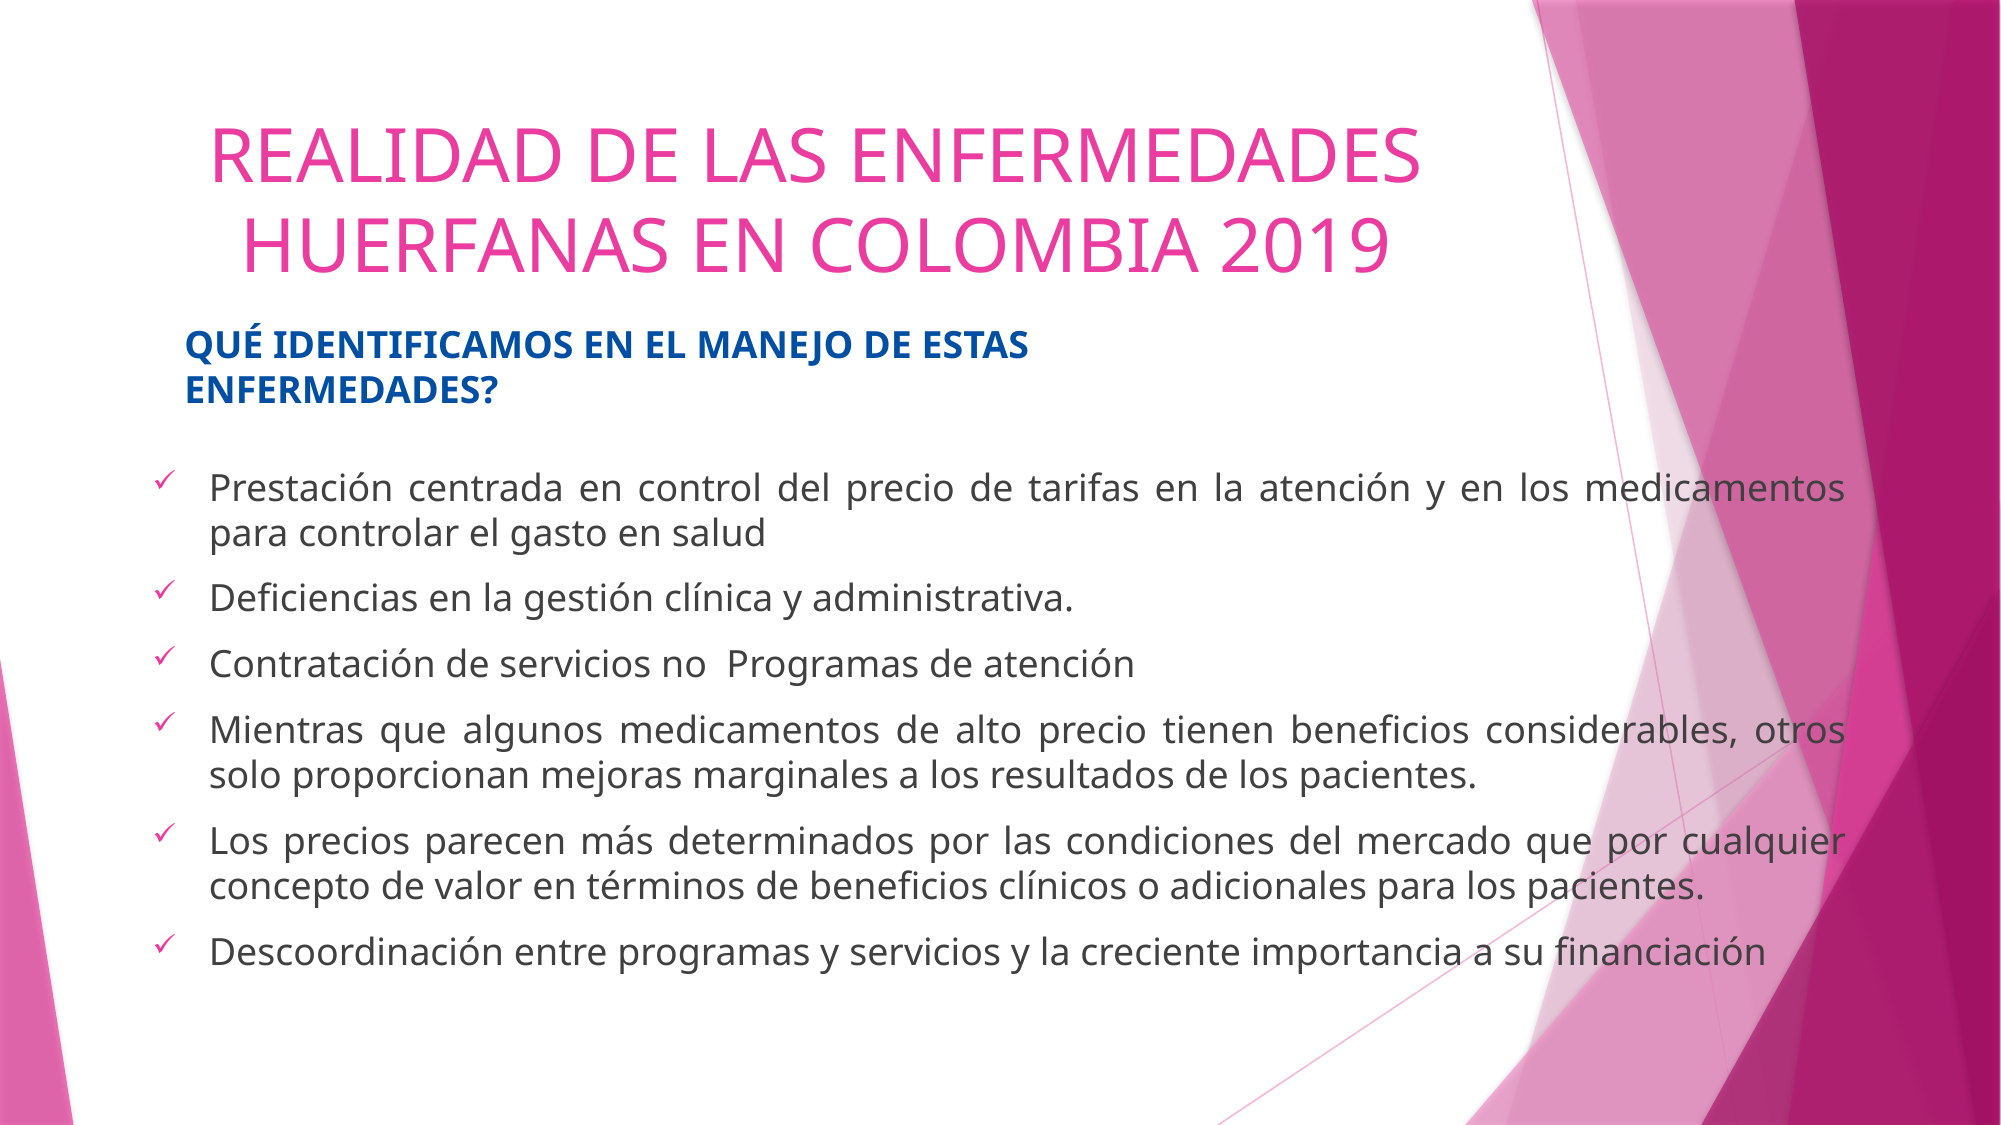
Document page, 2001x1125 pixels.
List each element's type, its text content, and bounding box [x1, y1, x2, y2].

list Prestación centrada en control del precio de tarifas en la atención y en los medicamentos para controlar el gasto en salud Deficiencias en la gestión clínica y administrativa. Contratación de servicios no Programas de atención Mientras que algunos medicamentos de alto precio tienen beneficios considerables, otros solo proporcionan mejoras marginales a los resultados de los pacientes. Los precios parecen más determinados por las condiciones del mercado que por cualquier concepto de valor en términos de beneficios clínicos o adicionales para los pacientes. Descoordinación entre programas y servicios y la creciente importancia a su financiación [137, 456, 1863, 1125]
text_box QUÉ IDENTIFICAMOS EN EL MANEJO DE ESTAS ENFERMEDADES? [169, 313, 1170, 464]
title REALIDAD DE LAS ENFERMEDADES HUERFANAS EN COLOMBIA 2019 [111, 99, 1522, 317]
